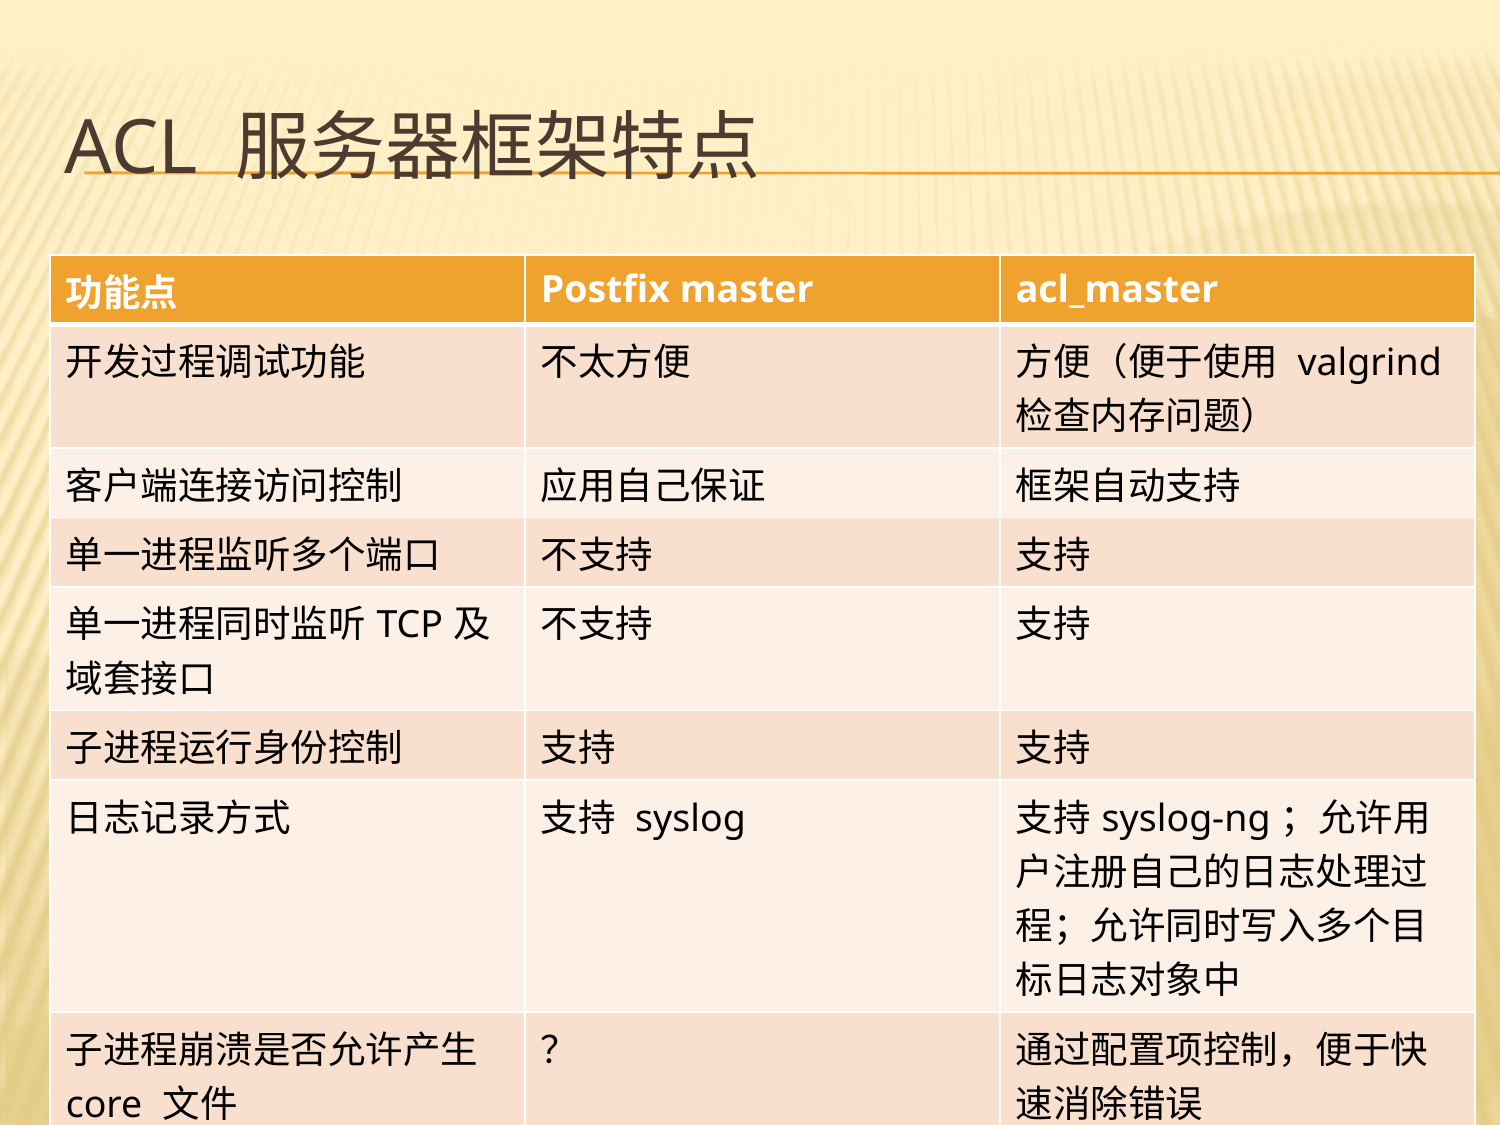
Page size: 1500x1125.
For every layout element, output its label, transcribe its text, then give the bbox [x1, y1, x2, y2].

table_cell 支持 [1001, 588, 1474, 710]
table_cell 方便（便于使用 valgrind 检查内存问题） [1001, 327, 1474, 447]
table_cell 支持 syslog [526, 781, 999, 1011]
table_cell 子进程运行身份控制 [51, 711, 524, 779]
table_cell ？ [526, 1013, 999, 1125]
table_header acl_master [1001, 256, 1474, 322]
table_cell 单一进程同时监听TCP及域套接口 [51, 588, 524, 710]
table_cell 支持syslog-ng；允许用户注册自己的日志处理过程；允许同时写入多个目标日志对象中 [1001, 781, 1474, 1011]
table_cell 不支持 [526, 588, 999, 710]
table_header Postfix master [526, 256, 999, 322]
table_cell 不太方便 [526, 327, 999, 447]
table_cell 支持 [1001, 711, 1474, 779]
table_cell 通过配置项控制，便于快速消除错误 [1001, 1013, 1474, 1125]
title ACL 服务器框架特点 [50, 75, 1475, 213]
table_cell 不支持 [526, 518, 999, 586]
table_cell 客户端连接访问控制 [51, 449, 524, 517]
table_cell 开发过程调试功能 [51, 327, 524, 447]
table_cell 支持 [1001, 518, 1474, 586]
table_cell 框架自动支持 [1001, 449, 1474, 517]
table_cell 应用自己保证 [526, 449, 999, 517]
table_cell 支持 [526, 711, 999, 779]
table_cell 日志记录方式 [51, 781, 524, 1011]
table_cell 单一进程监听多个端口 [51, 518, 524, 586]
table_cell 子进程崩溃是否允许产生 core 文件 [51, 1013, 524, 1125]
table_header 功能点 [51, 256, 524, 322]
